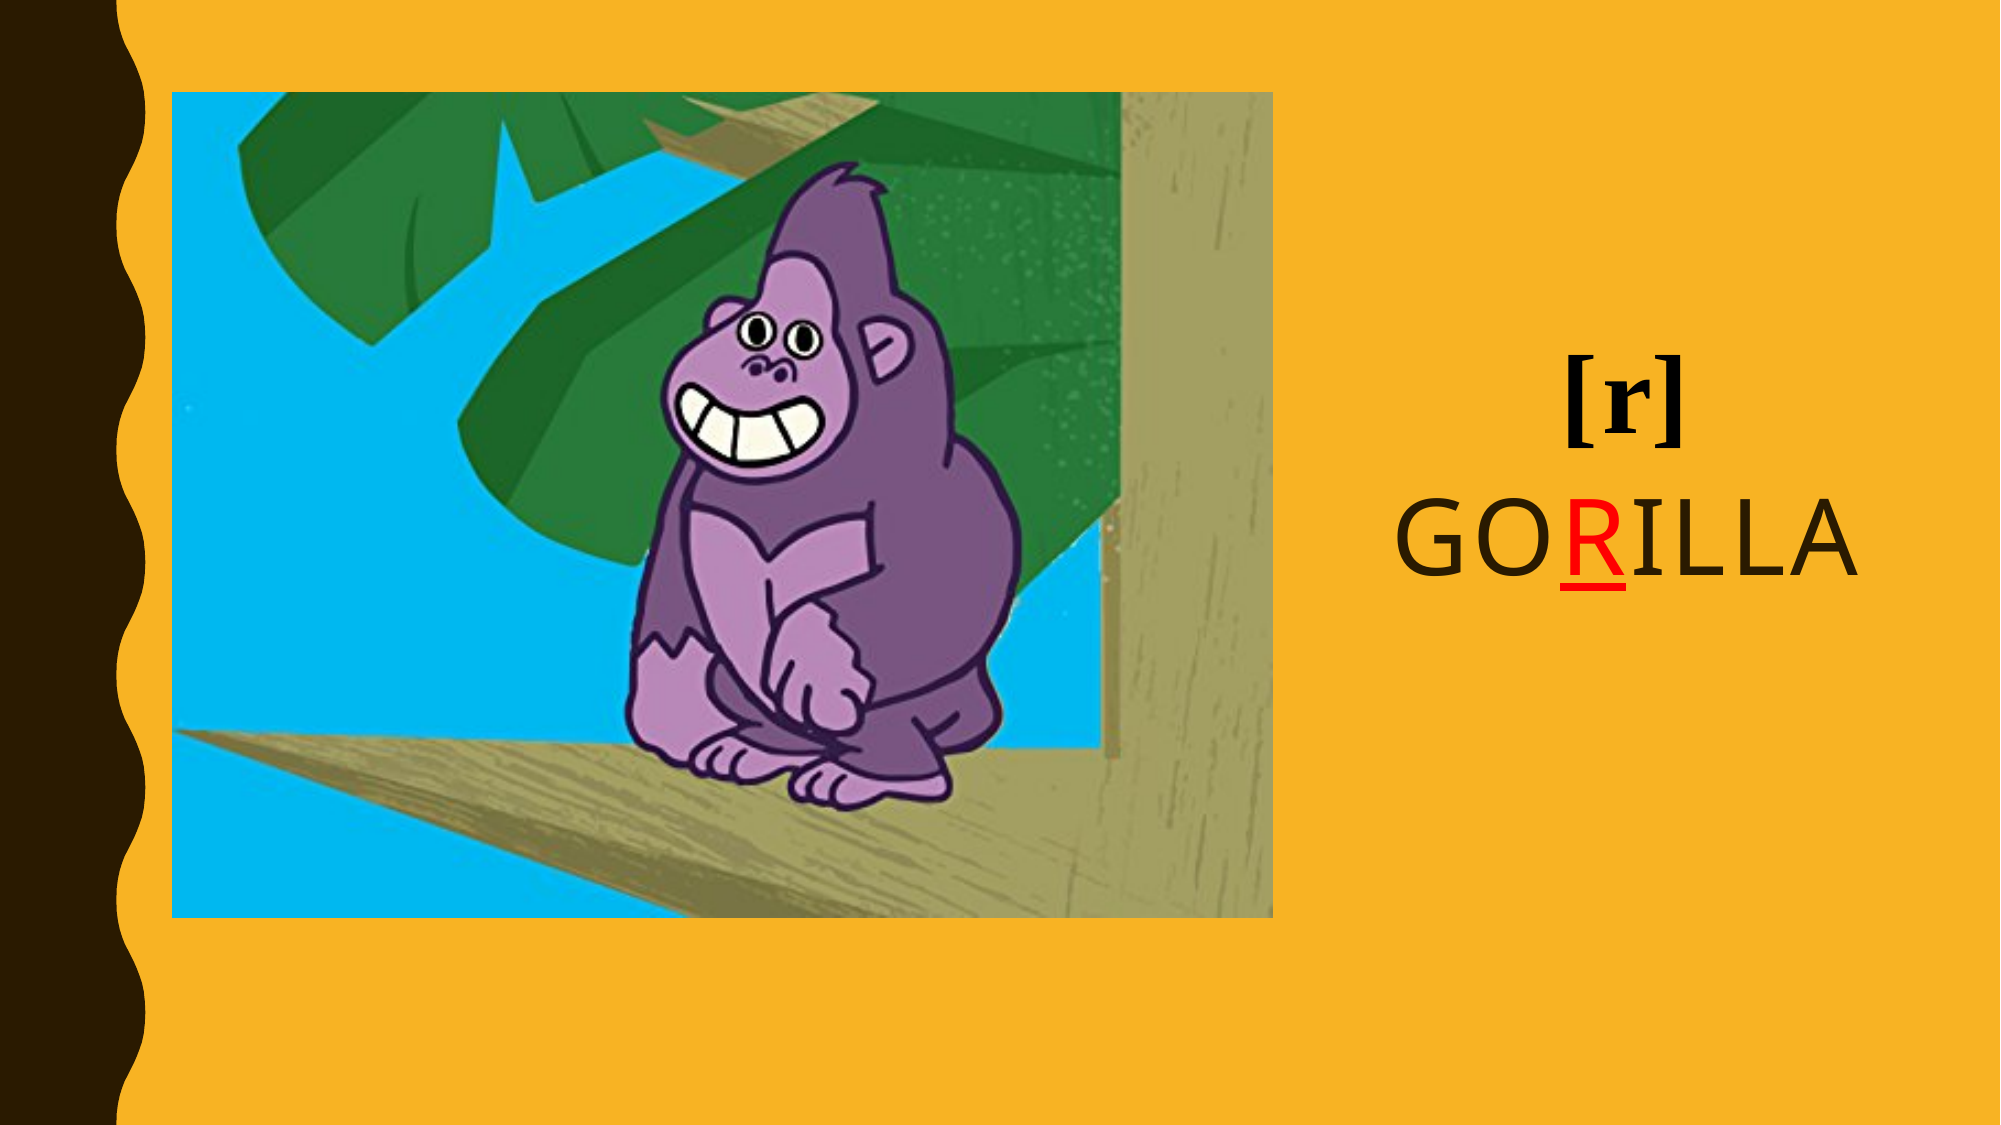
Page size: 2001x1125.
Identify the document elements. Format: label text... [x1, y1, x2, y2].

title [r] GORILLA [1299, 151, 1950, 763]
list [172, 92, 1273, 918]
